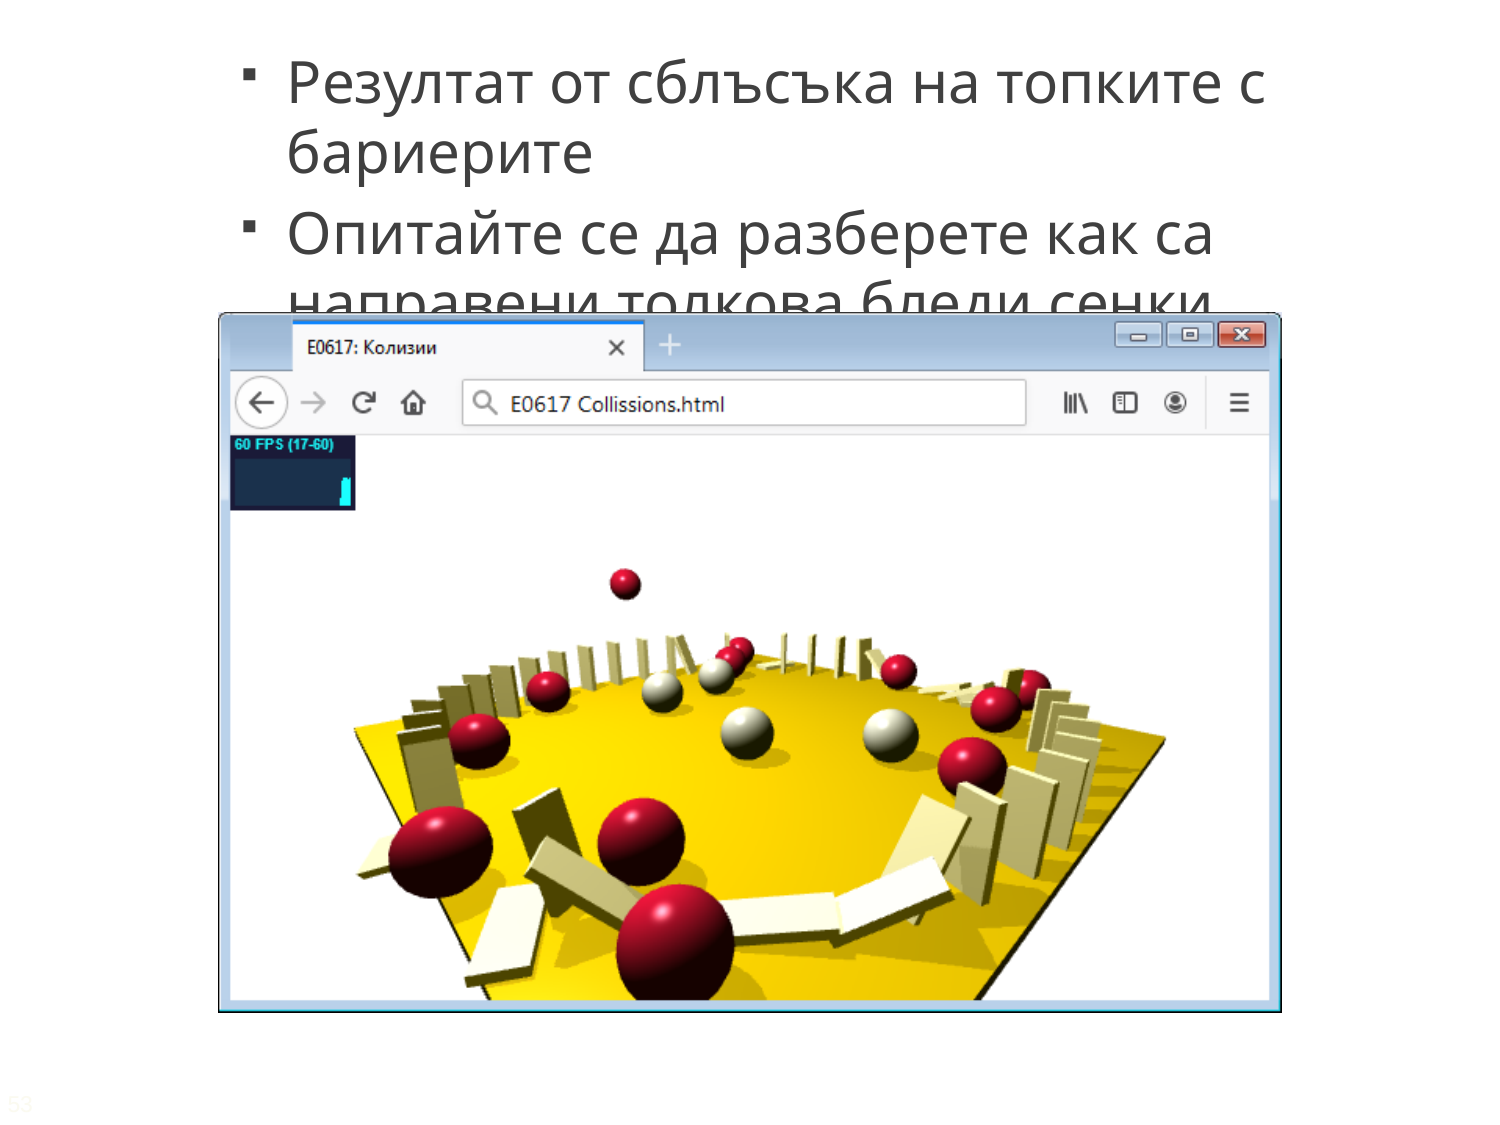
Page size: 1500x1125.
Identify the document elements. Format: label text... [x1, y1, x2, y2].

picture [218, 312, 1282, 1013]
list Резултат от сблъсъка на топките с бариерите Опитайте се да разберете как са направени толкова бледи сенки [150, 37, 1488, 1113]
